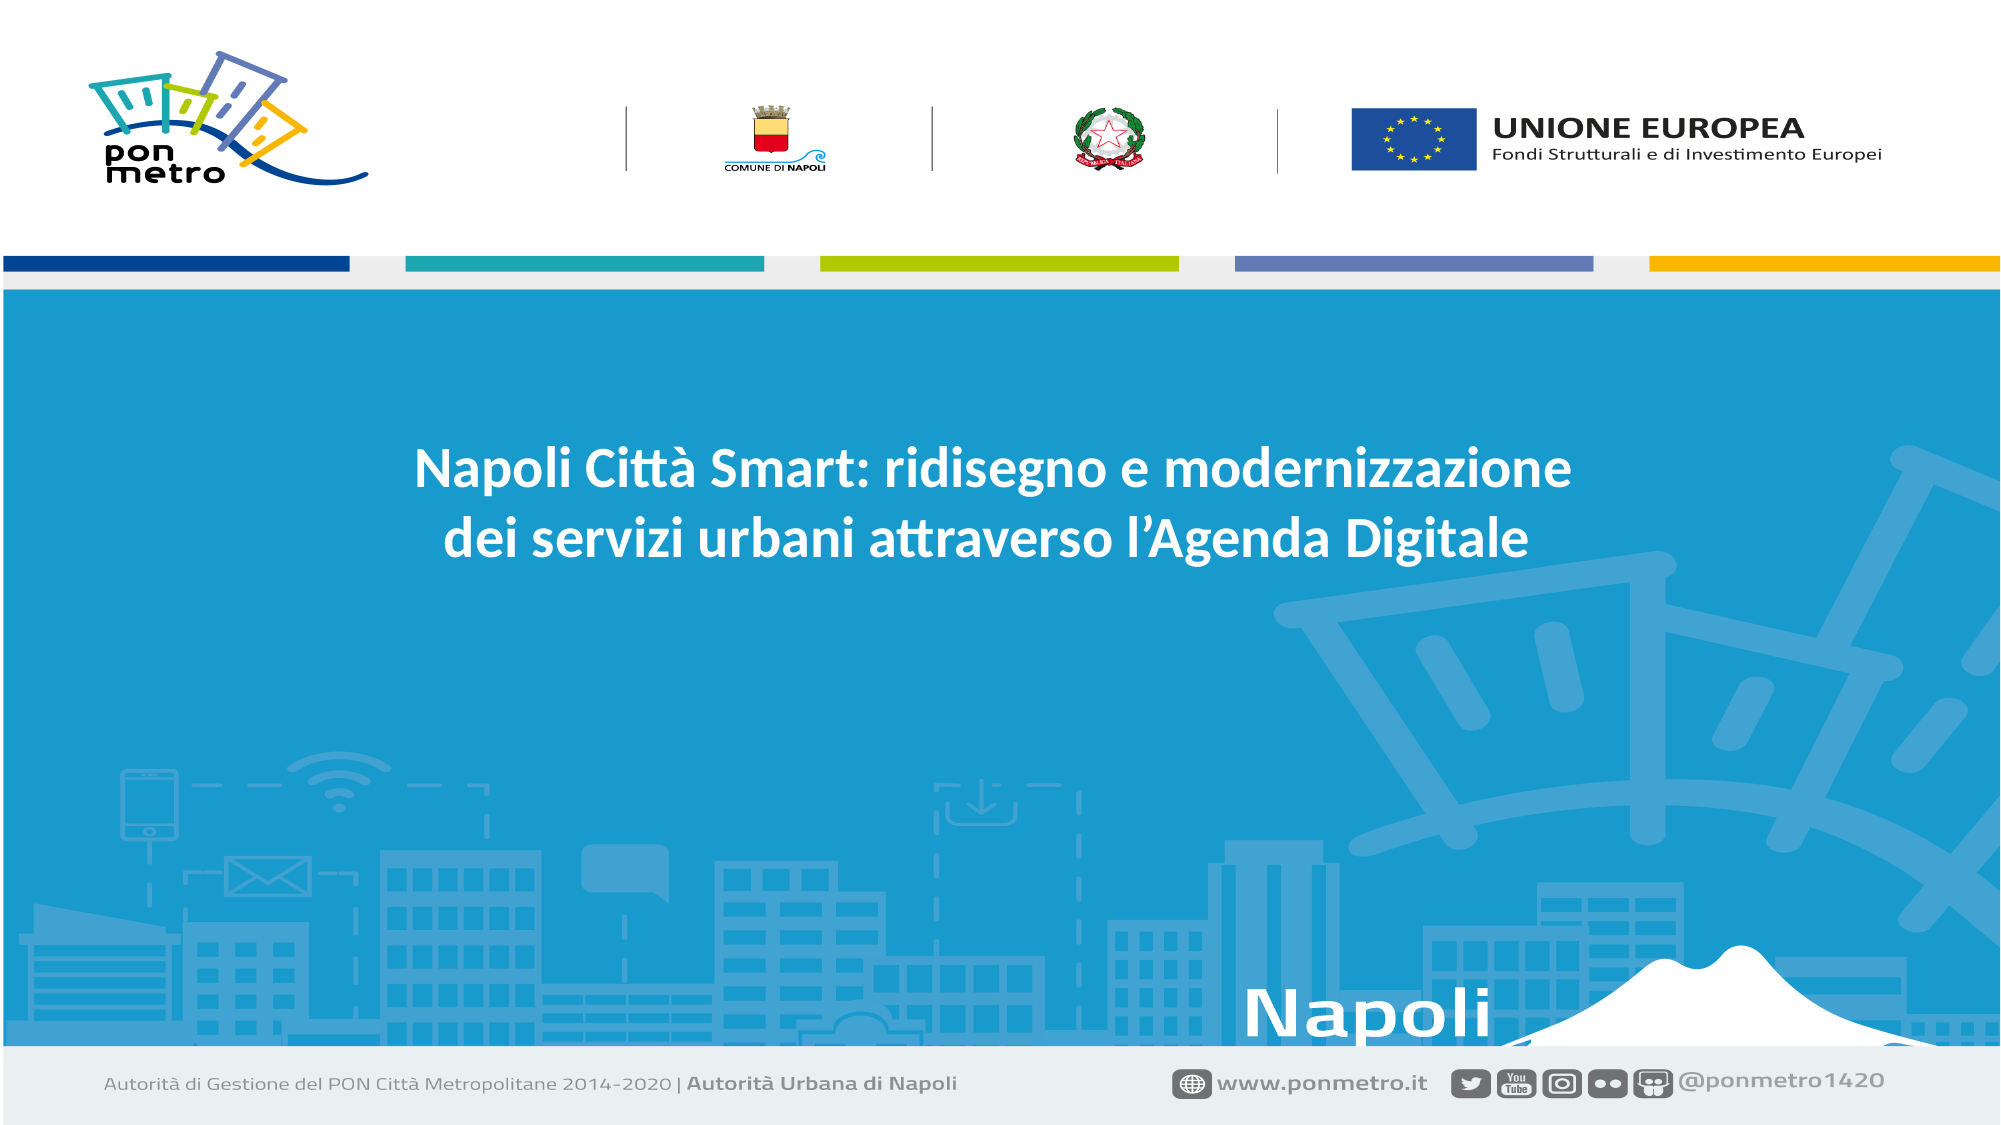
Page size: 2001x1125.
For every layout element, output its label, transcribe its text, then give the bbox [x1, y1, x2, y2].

picture [0, 0, 2001, 1125]
text_box Napoli Città Smart: ridisegno e modernizzazione dei servizi urbani attraverso l’Agenda Digitale [397, 421, 1590, 667]
